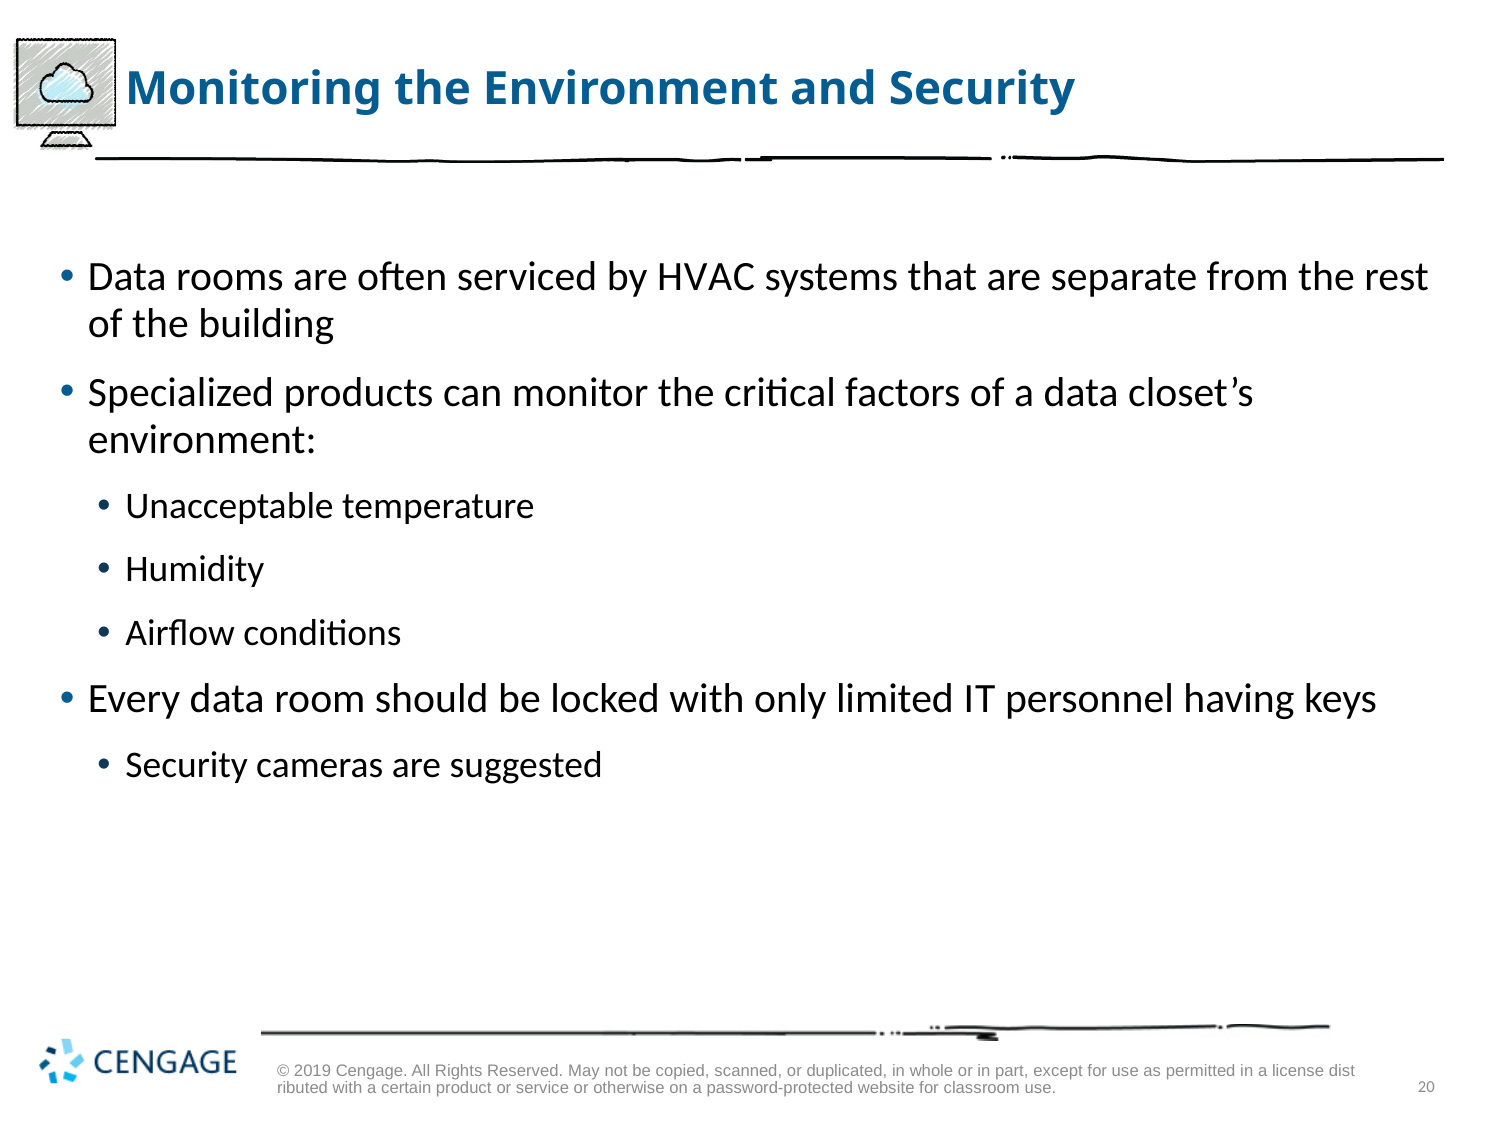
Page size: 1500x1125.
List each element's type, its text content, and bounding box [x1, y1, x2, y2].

picture [95, 155, 1444, 163]
picture [13, 36, 117, 151]
footer © 2019 Cengage. All Rights Reserved. May not be copied, scanned, or duplicated, in whole or in part, except for use as permitted in a license distributed with a certain product or service or otherwise on a password-protected website for classroom use. [262, 1050, 1375, 1091]
title Monitoring the Environment and Security [125, 66, 1442, 116]
list Data rooms are often serviced by H V A C systems that are separate from the rest of the building Specialized products can monitor the critical factors of a data closet’s environment: Unacceptable temperature Humidity Airflow conditions Every data room should be locked with only limited I T personnel having keys Security cameras are suggested [59, 252, 1441, 792]
picture [261, 1024, 1331, 1041]
picture [19, 1025, 249, 1096]
